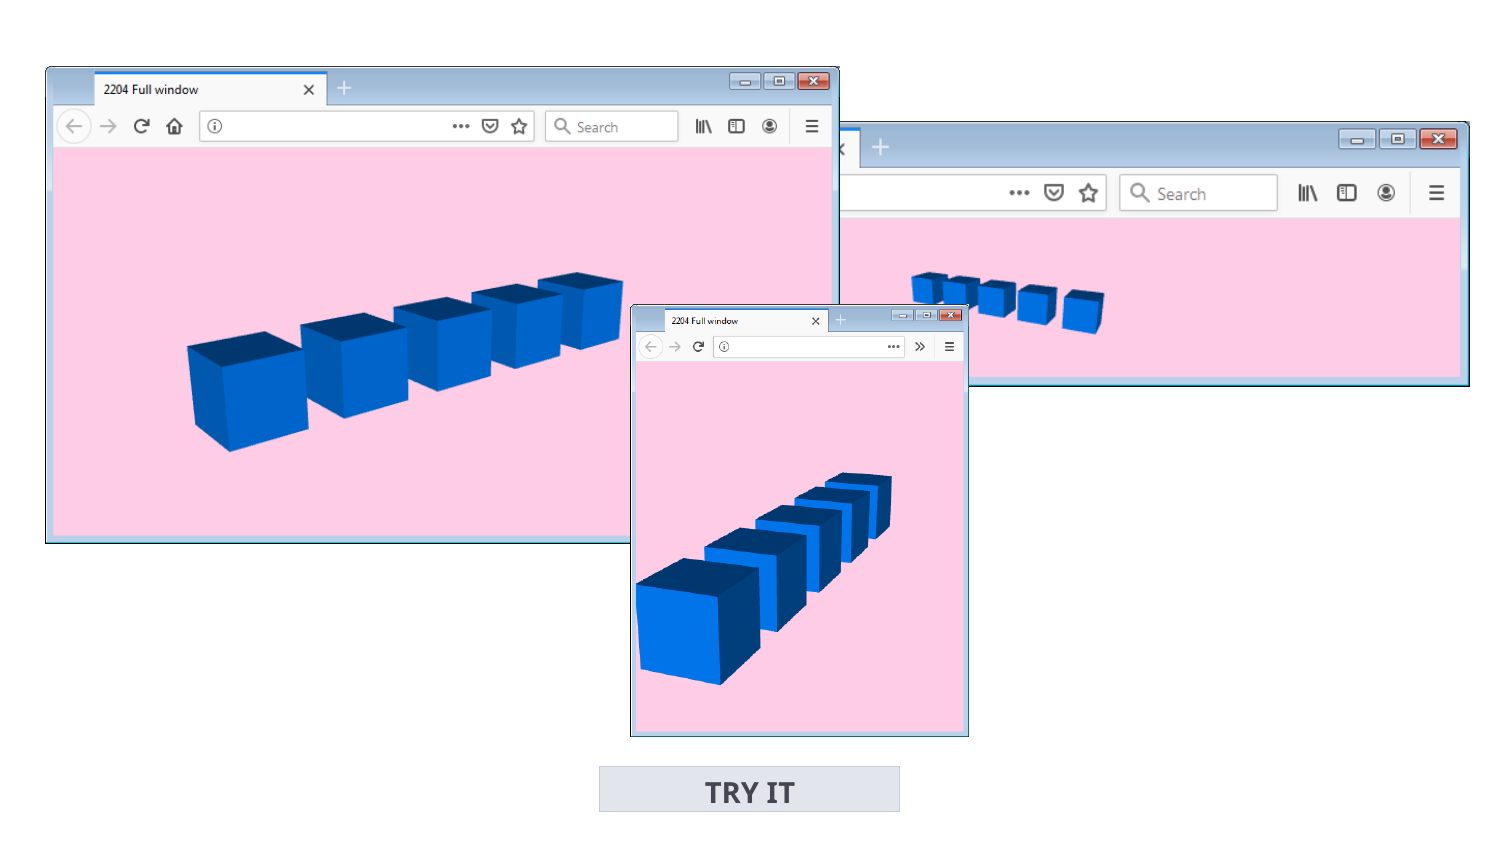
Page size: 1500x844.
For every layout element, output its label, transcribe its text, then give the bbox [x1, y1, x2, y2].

picture [44, 65, 1471, 737]
text_box TRY IT [599, 766, 900, 812]
